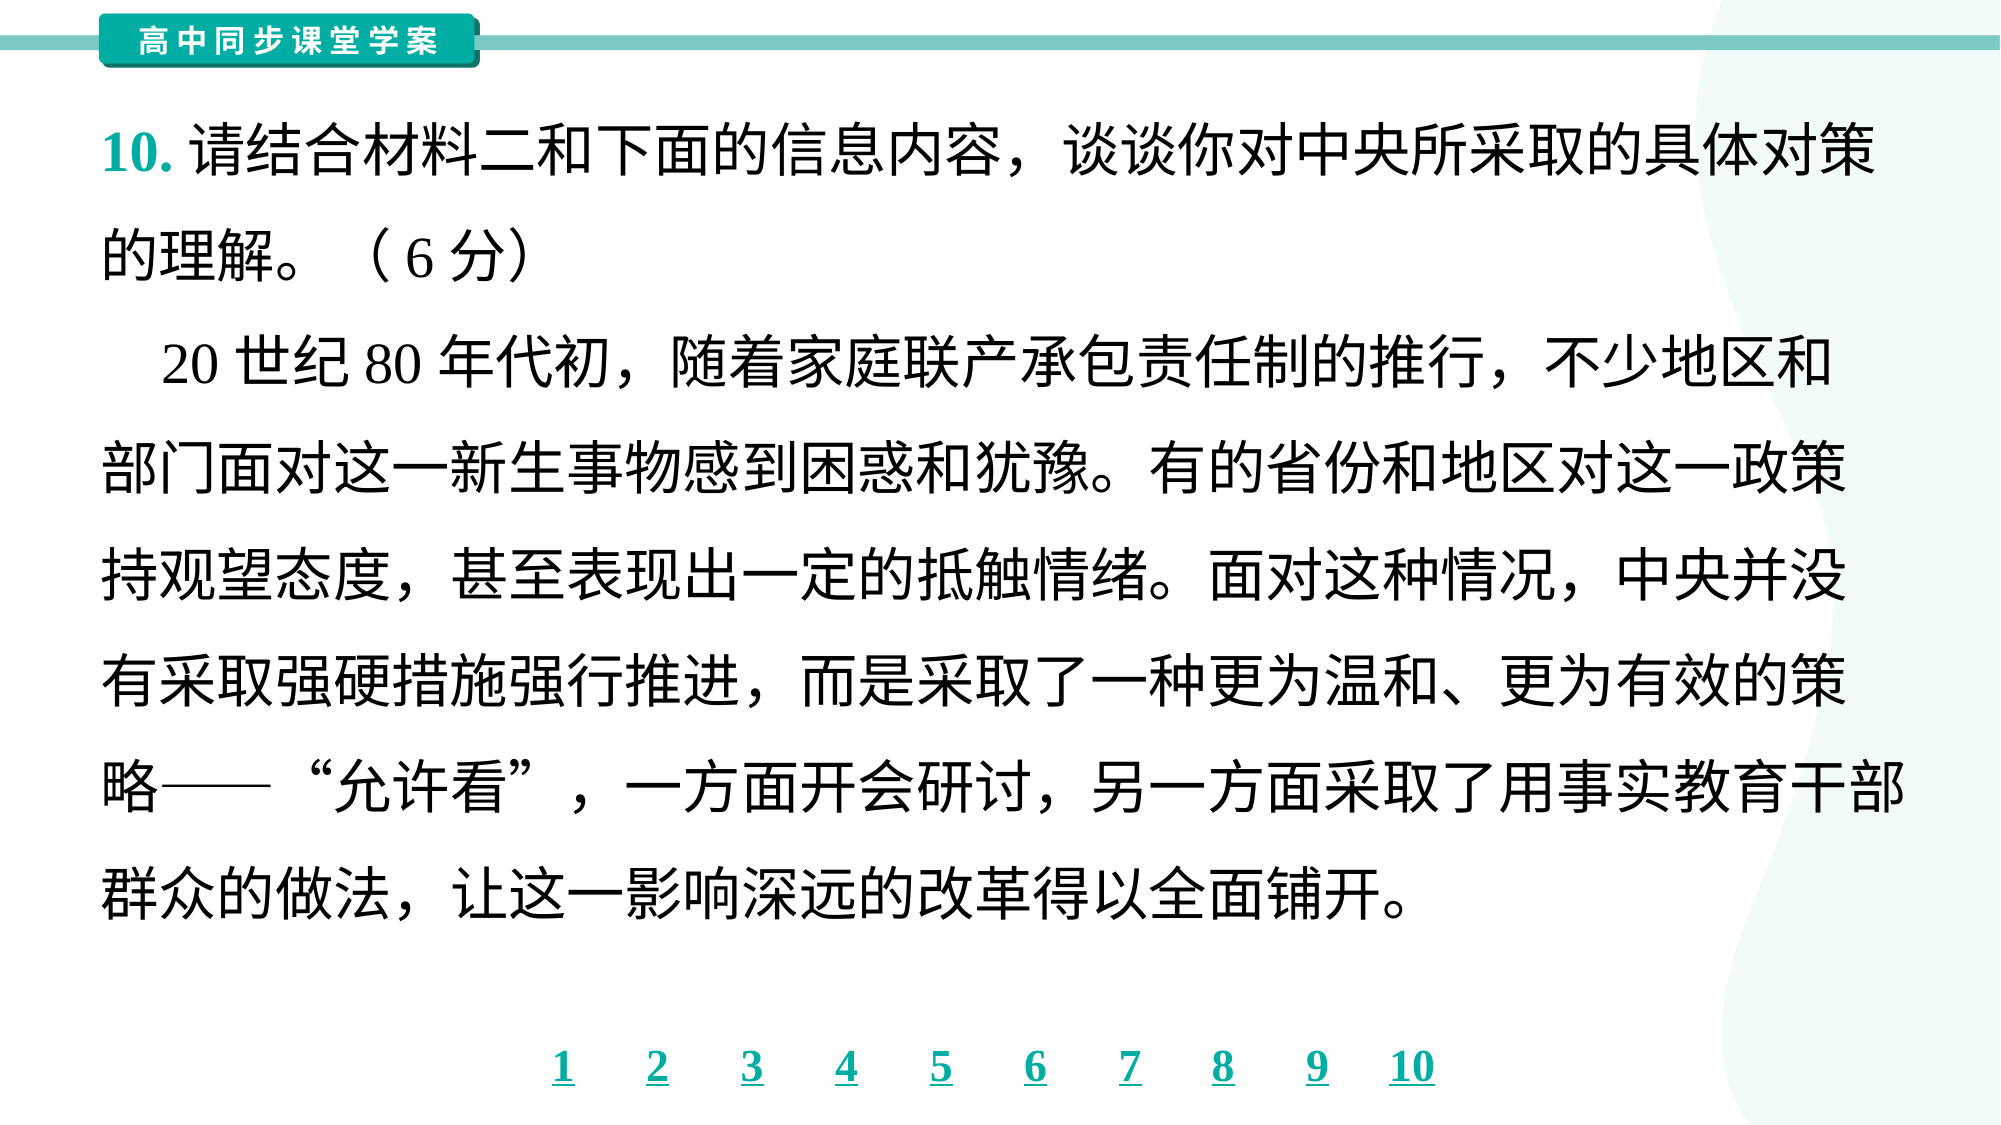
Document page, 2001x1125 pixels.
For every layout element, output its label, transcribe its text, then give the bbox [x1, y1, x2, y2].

text_box 10.请结合材料二和下面的信息内容，谈谈你对中央所采取的具体对策 的理解。（6分） 20世纪80年代初，随着家庭联产承包责任制的推行，不少地区和 部门面对这一新生事物感到困惑和犹豫。有的省份和地区对这一政策 持观望态度，甚至表现出一定的抵触情绪。面对这种情况，中央并没 有采取强硬措施强行推进，而是采取了一种更为温和、更为有效的策 略——“允许看”，一方面开会研讨，另一方面采取了用事实教育干部 群众的做法，让这一影响深远的改革得以全面铺开。 [100, 76, 1899, 927]
picture [0, 0, 2000, 1125]
